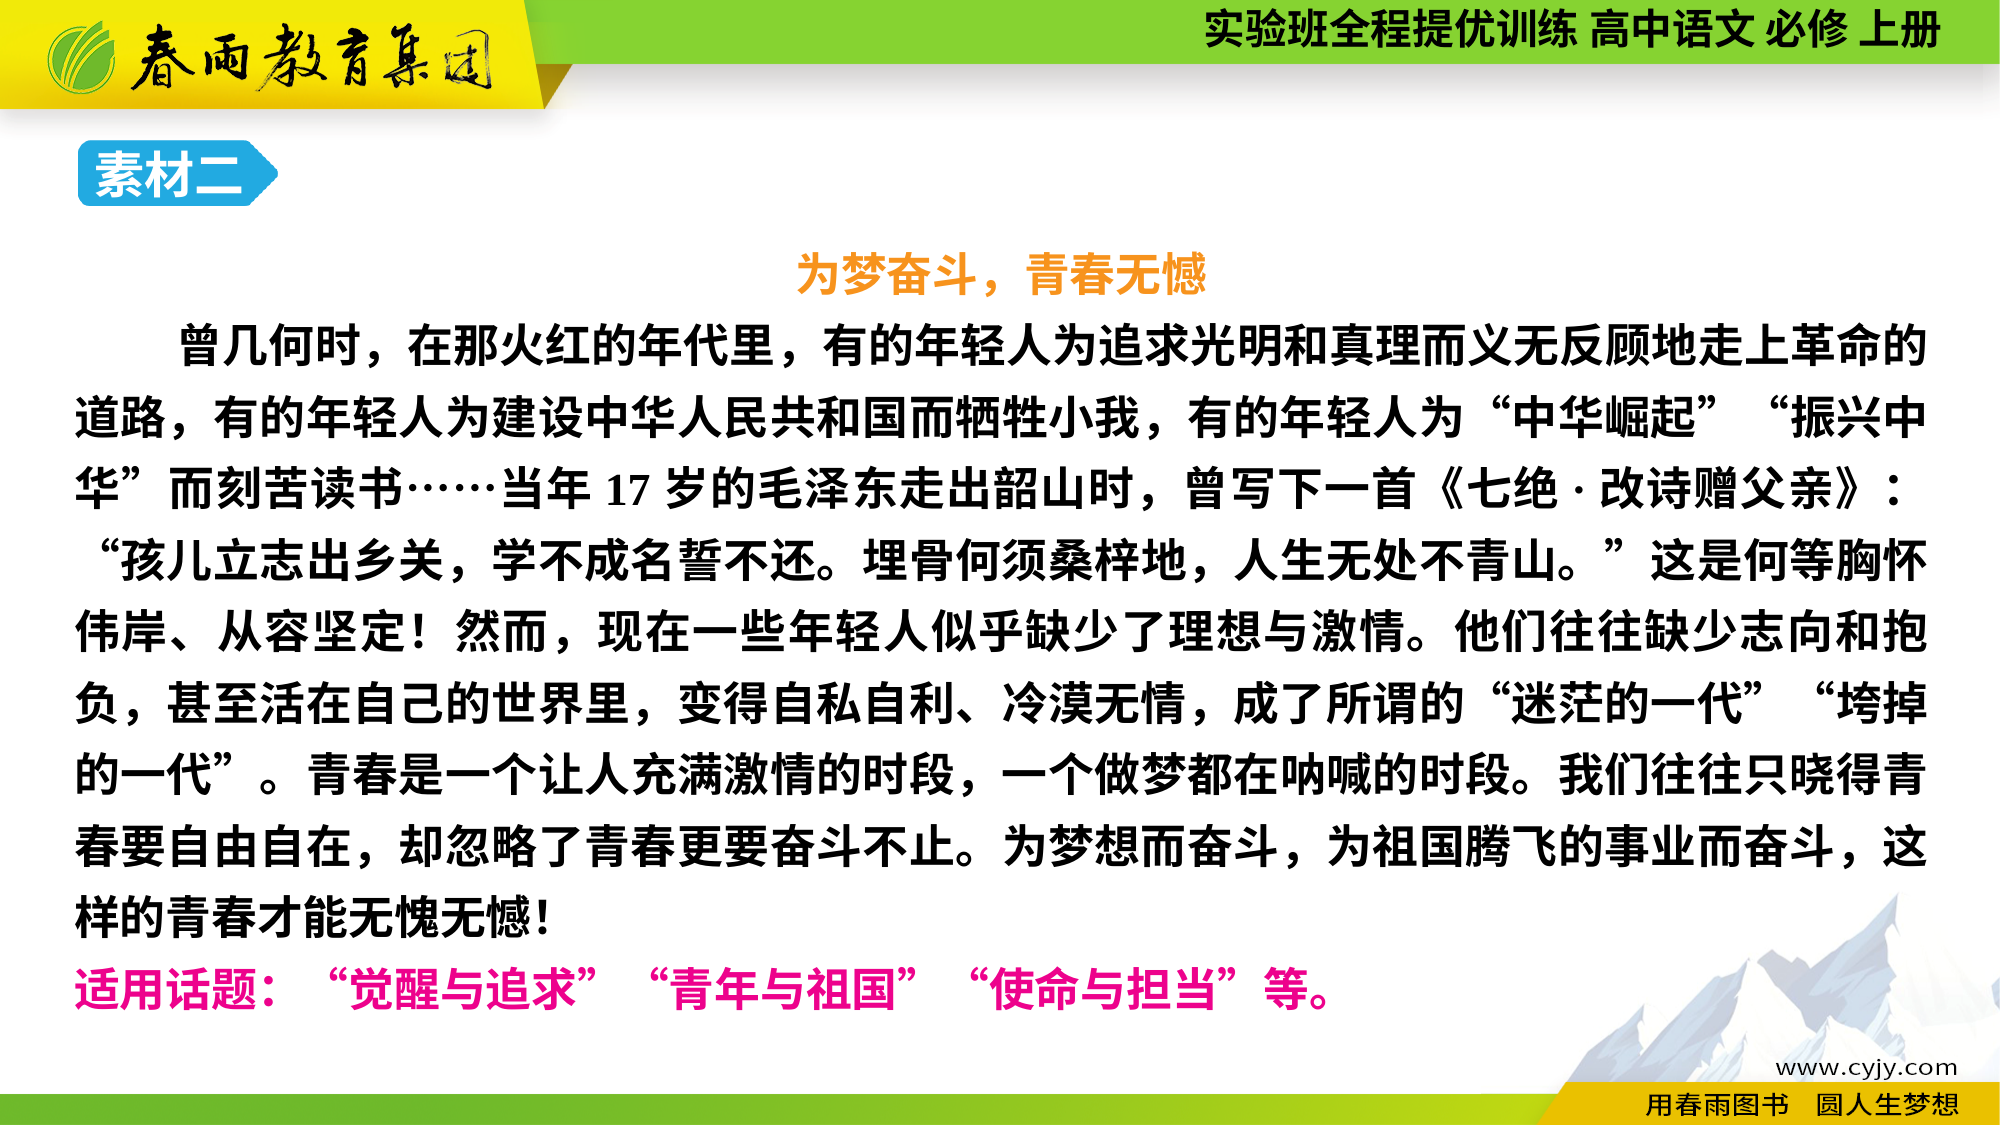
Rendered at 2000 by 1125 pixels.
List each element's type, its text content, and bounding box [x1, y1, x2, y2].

picture [0, 0, 2000, 1125]
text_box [78, 135, 278, 212]
list 为梦奋斗，青春无憾 曾几何时，在那火红的年代里，有的年轻人为追求光明和真理而义无反顾地走上革命的道路，有的年轻人为建设中华人民共和国而牺牲小我，有的年轻人为“中华崛起”“振兴中华”而刻苦读书……当年17岁的毛泽东走出韶山时，曾写下一首《七绝·改诗赠父亲》：“孩儿立志出乡关，学不成名誓不还。埋骨何须桑梓地，人生无处不青山。”这是何等胸怀伟岸、从容坚定！然而，现在一些年轻人似乎缺少了理想与激情。他们往往缺少志向和抱负，甚至活在自己的世界里，变得自私自利、冷漠无情，成了所谓的“迷茫的一代”“垮掉的一代”。青春是一个让人充满激情的时段，一个做梦都在呐喊的时段。我们往往只晓得青春要自由自在，却忽略了青春更要奋斗不止。为梦想而奋斗，为祖国腾飞的事业而奋斗，这样的青春才能无愧无憾！ 适用话题：“觉醒与追求”“青年与祖国”“使命与担当”等。 [59, 221, 1944, 1024]
